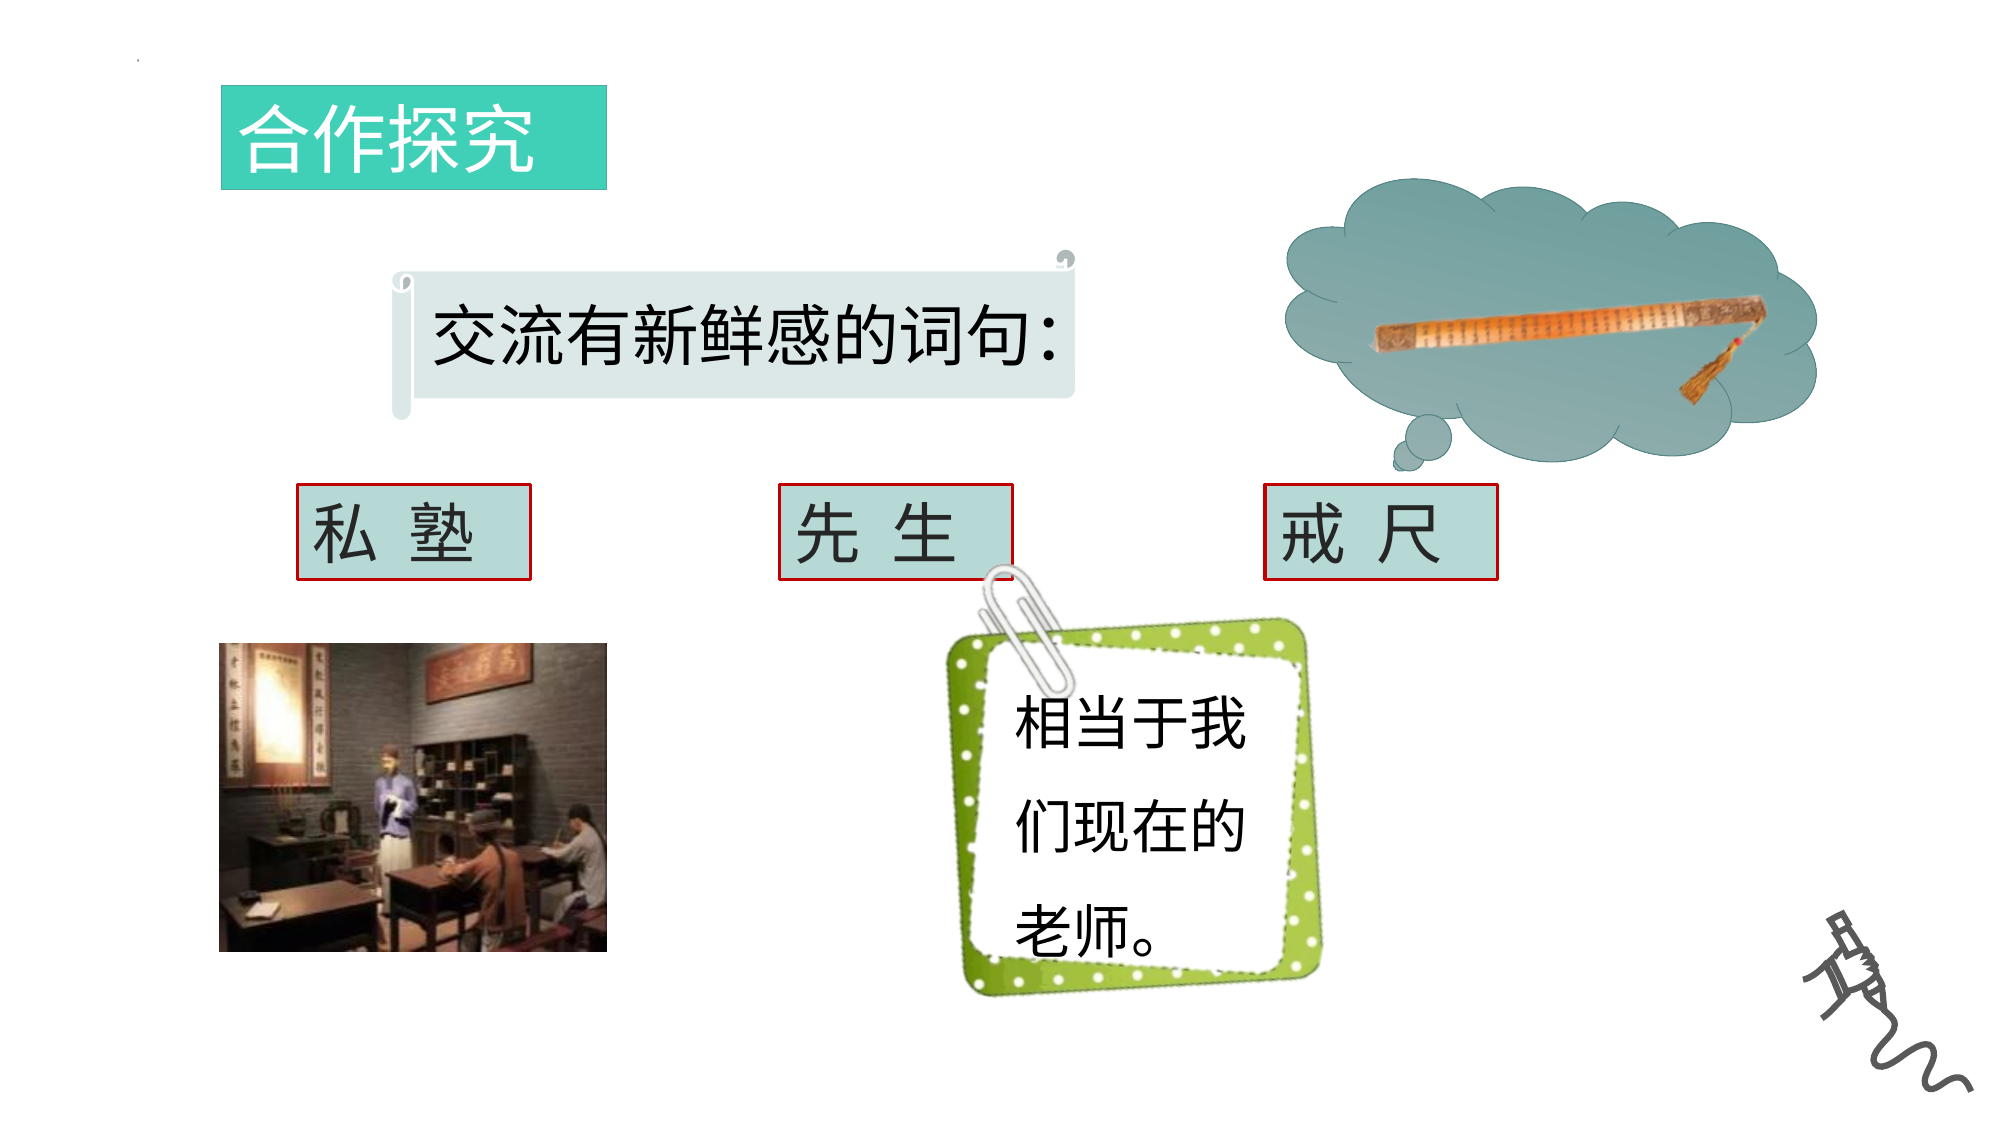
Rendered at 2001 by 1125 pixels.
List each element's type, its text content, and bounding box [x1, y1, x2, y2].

text_box 私 塾 [297, 484, 531, 580]
text_box 先 生 [779, 484, 1013, 580]
text_box [1721, 223, 1818, 440]
text_box [389, 246, 1079, 424]
text_box 合作探究 [221, 85, 607, 190]
text_box 戒 尺 [1265, 484, 1498, 580]
text_box 交流有新鲜感的词句： [417, 286, 1077, 382]
picture [219, 643, 607, 952]
picture [1366, 118, 1777, 528]
picture [885, 556, 1381, 1055]
text_box [1284, 178, 1422, 472]
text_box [1809, 915, 1950, 1115]
